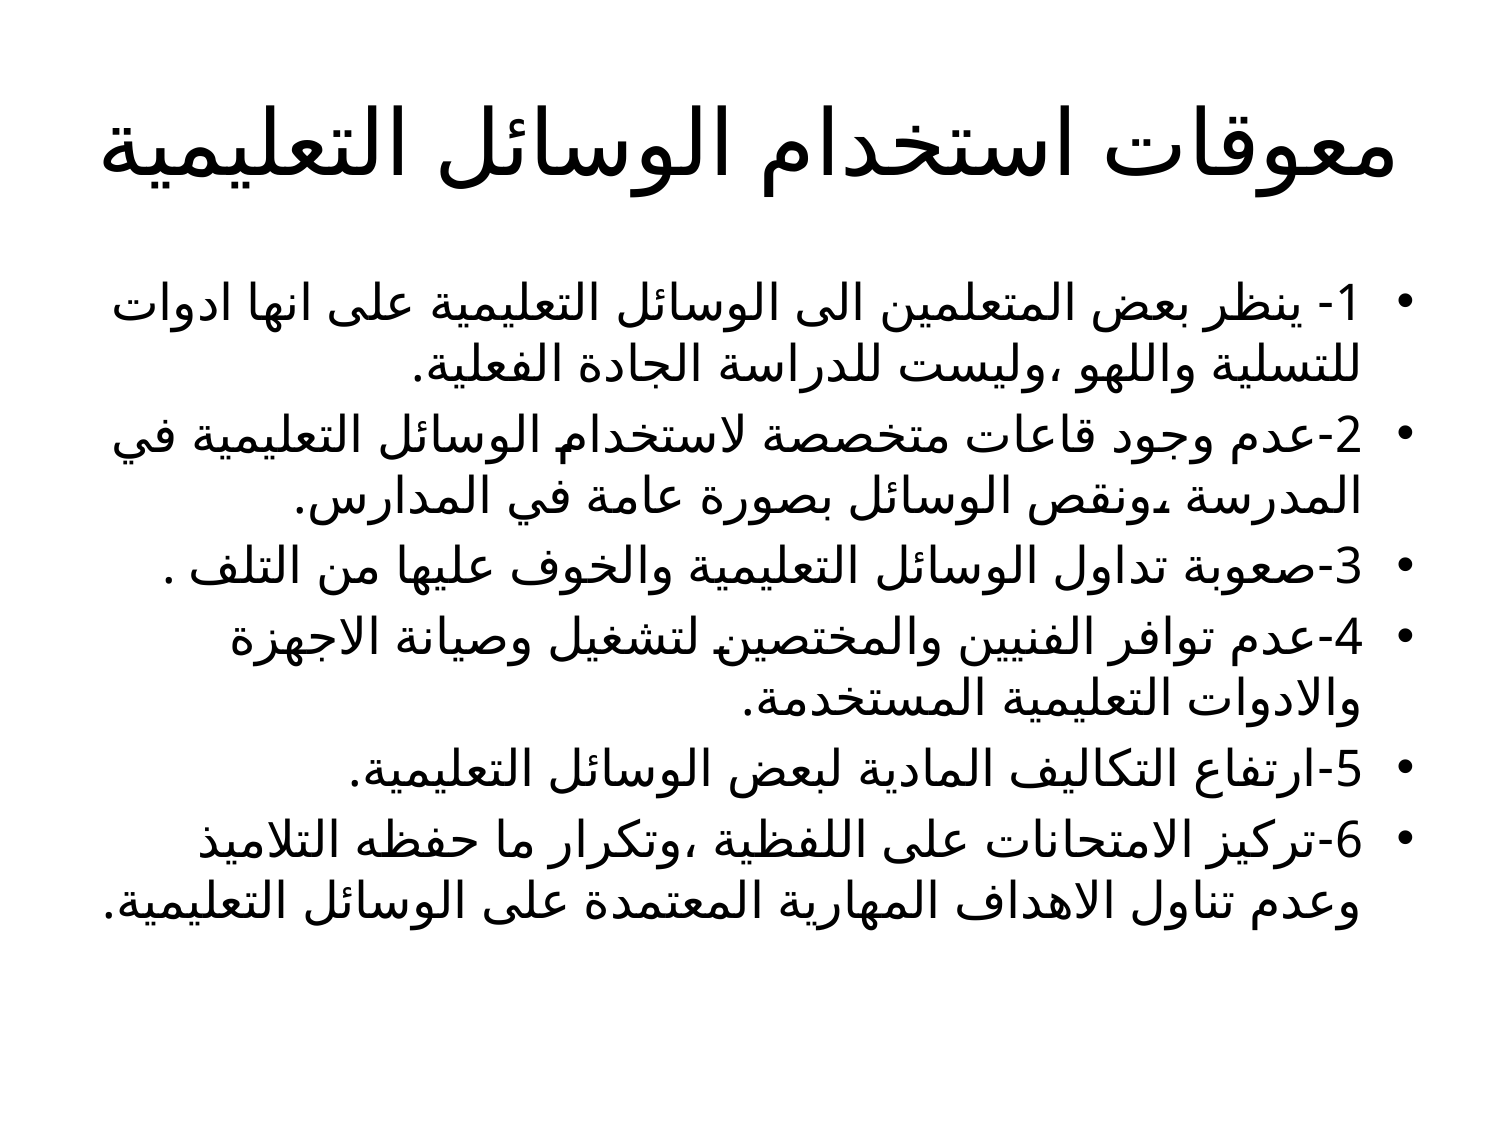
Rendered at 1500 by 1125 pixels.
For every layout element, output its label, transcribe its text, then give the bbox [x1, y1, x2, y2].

title معوقات استخدام الوسائل التعليمية [75, 45, 1425, 233]
list 1- ينظر بعض المتعلمين الى الوسائل التعليمية على انها ادوات للتسلية واللهو ،وليست للدراسة الجادة الفعلية. 2-عدم وجود قاعات متخصصة لاستخدام الوسائل التعليمية في المدرسة ،ونقص الوسائل بصورة عامة في المدارس. 3-صعوبة تداول الوسائل التعليمية والخوف عليها من التلف . 4-عدم توافر الفنيين والمختصين لتشغيل وصيانة الاجهزة والادوات التعليمية المستخدمة. 5-ارتفاع التكاليف المادية لبعض الوسائل التعليمية. 6-تركيز الامتحانات على اللفظية ،وتكرار ما حفظه التلاميذ وعدم تناول الاهداف المهارية المعتمدة على الوسائل التعليمية. [75, 262, 1425, 1005]
